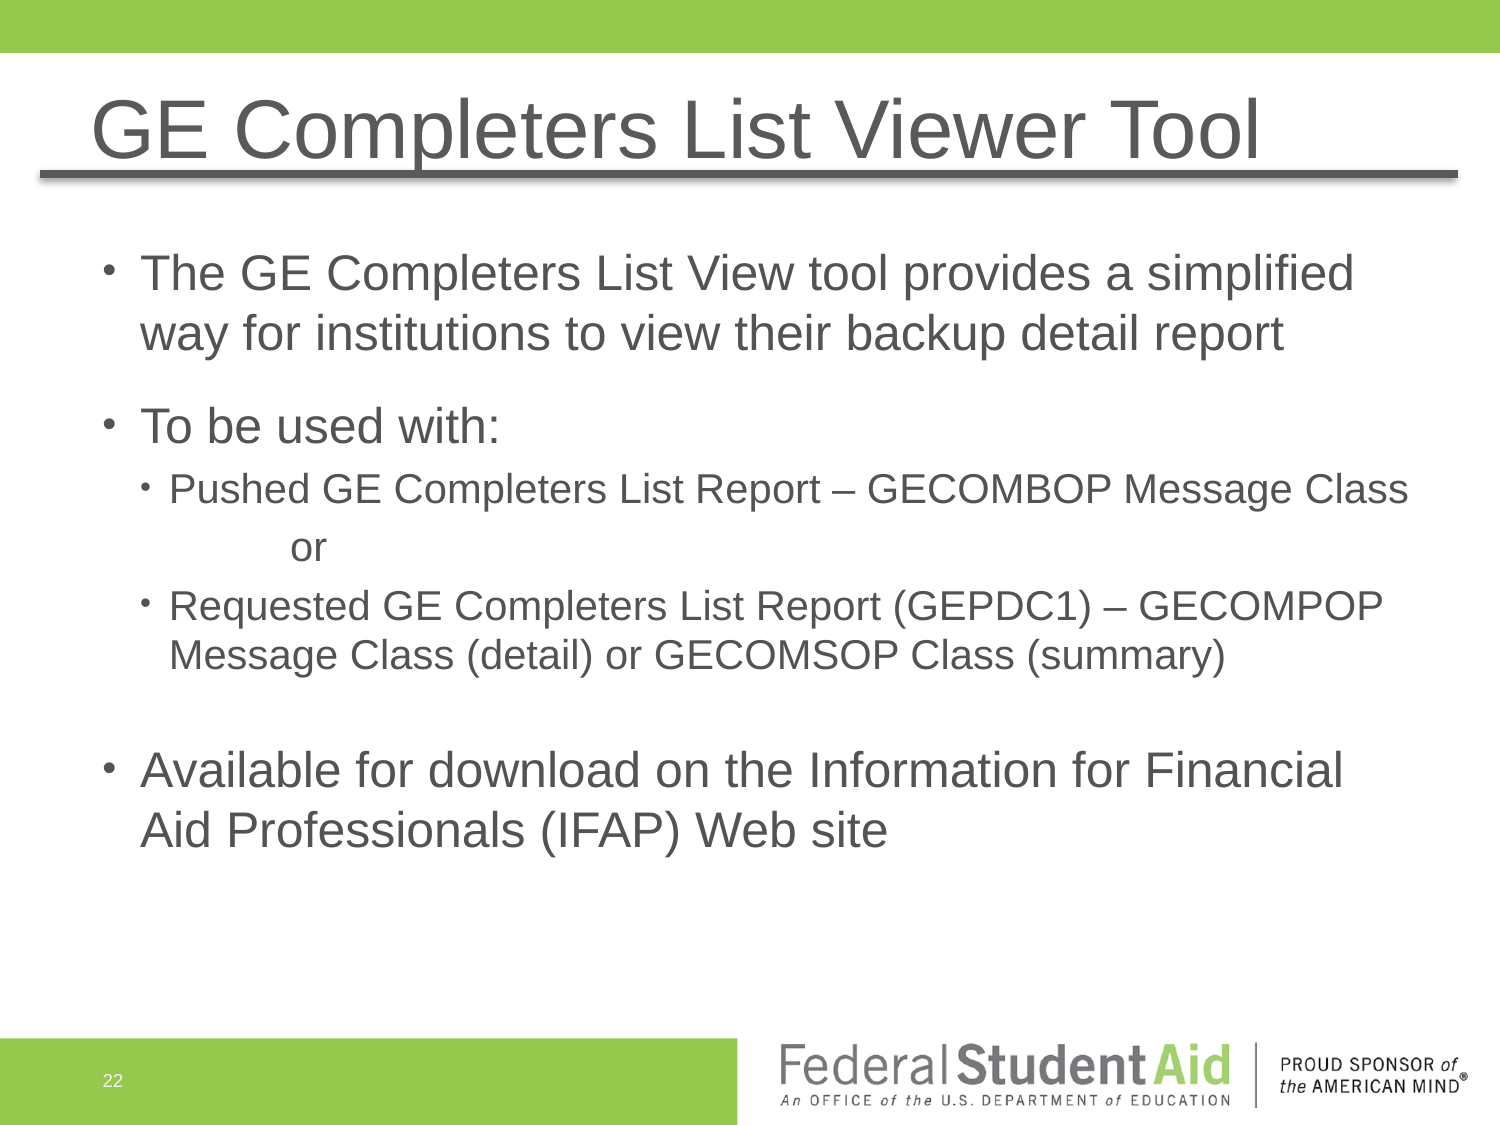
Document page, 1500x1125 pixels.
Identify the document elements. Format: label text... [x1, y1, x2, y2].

title GE Completers List Viewer Tool [75, 67, 1479, 175]
picture [761, 1018, 1488, 1125]
slide_number 22 [87, 1050, 438, 1110]
list The GE Completers List View tool provides a simplified way for institutions to view their backup detail report To be used with: Pushed GE Completers List Report – GECOMBOP Message Class or Requested GE Completers List Report (GEPDC1) – GECOMPOP Message Class (detail) or GECOMSOP Class (summary) Available for download on the Information for Financial Aid Professionals (IFAP) Web site [87, 232, 1438, 975]
